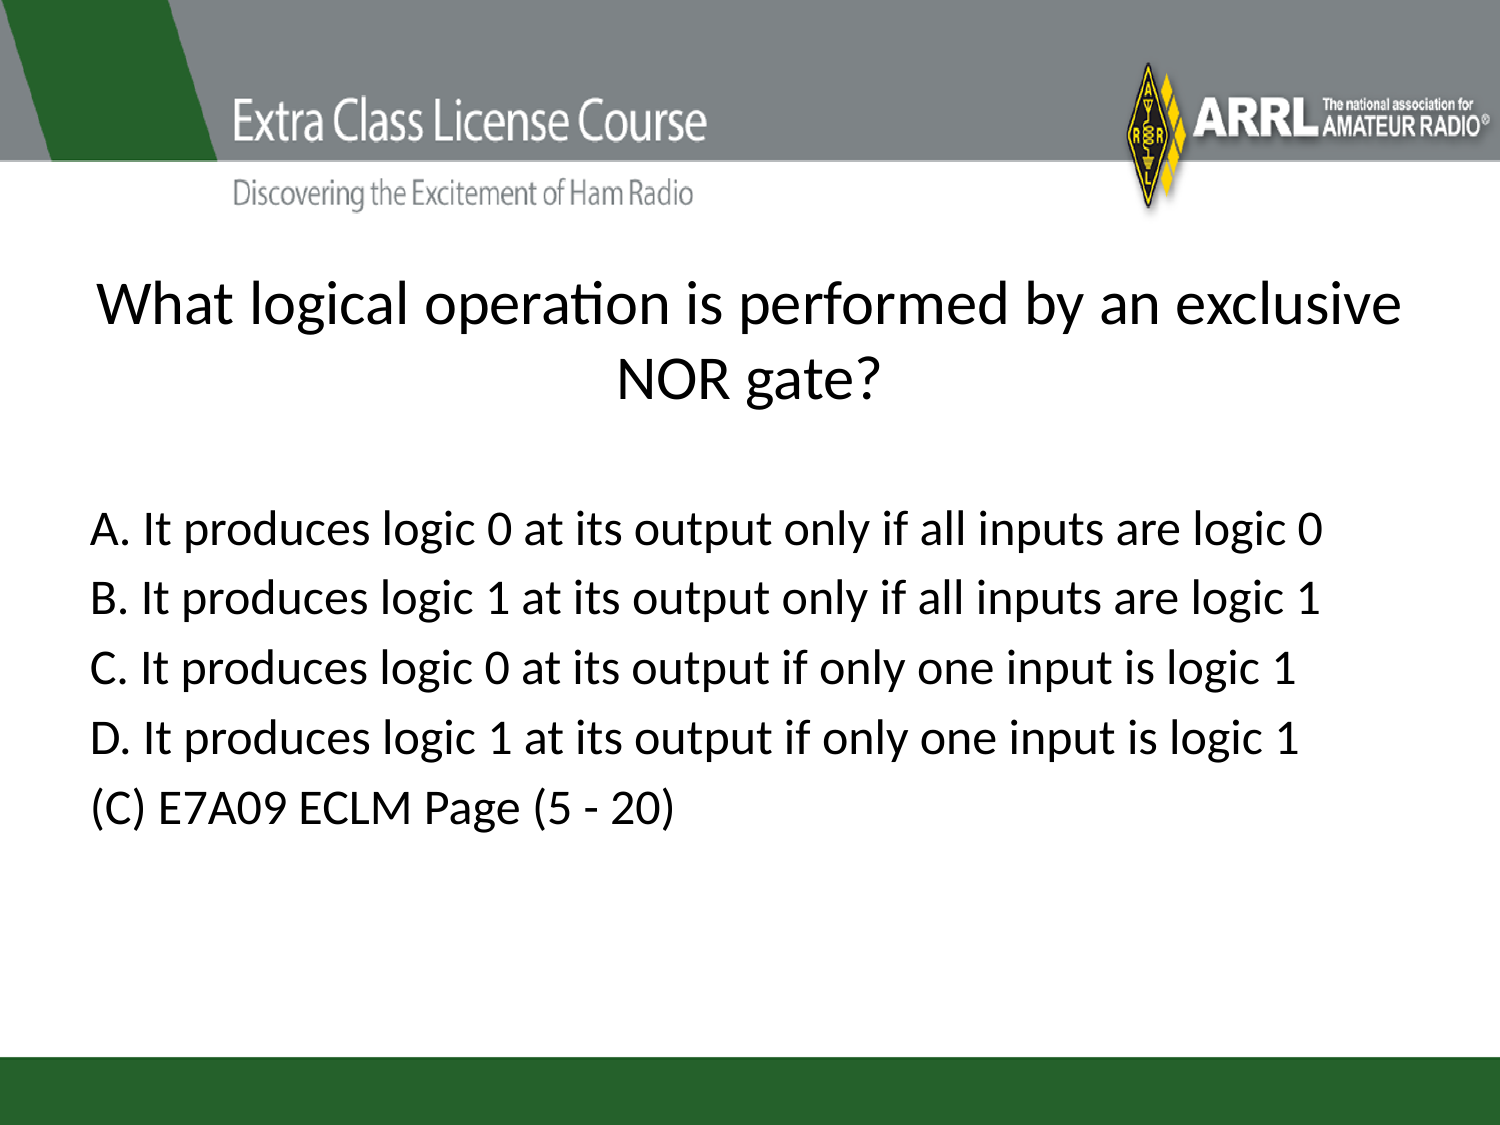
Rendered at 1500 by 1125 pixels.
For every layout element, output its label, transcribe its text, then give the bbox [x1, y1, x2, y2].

picture [0, 0, 1500, 1125]
list A. It produces logic 0 at its output only if all inputs are logic 0 B. It produces logic 1 at its output only if all inputs are logic 1 C. It produces logic 0 at its output if only one input is logic 1 D. It produces logic 1 at its output if only one input is logic 1 (C) E7A09 ECLM Page (5 - 20) [75, 487, 1425, 1005]
title What logical operation is performed by an exclusive NOR gate? [75, 254, 1425, 435]
